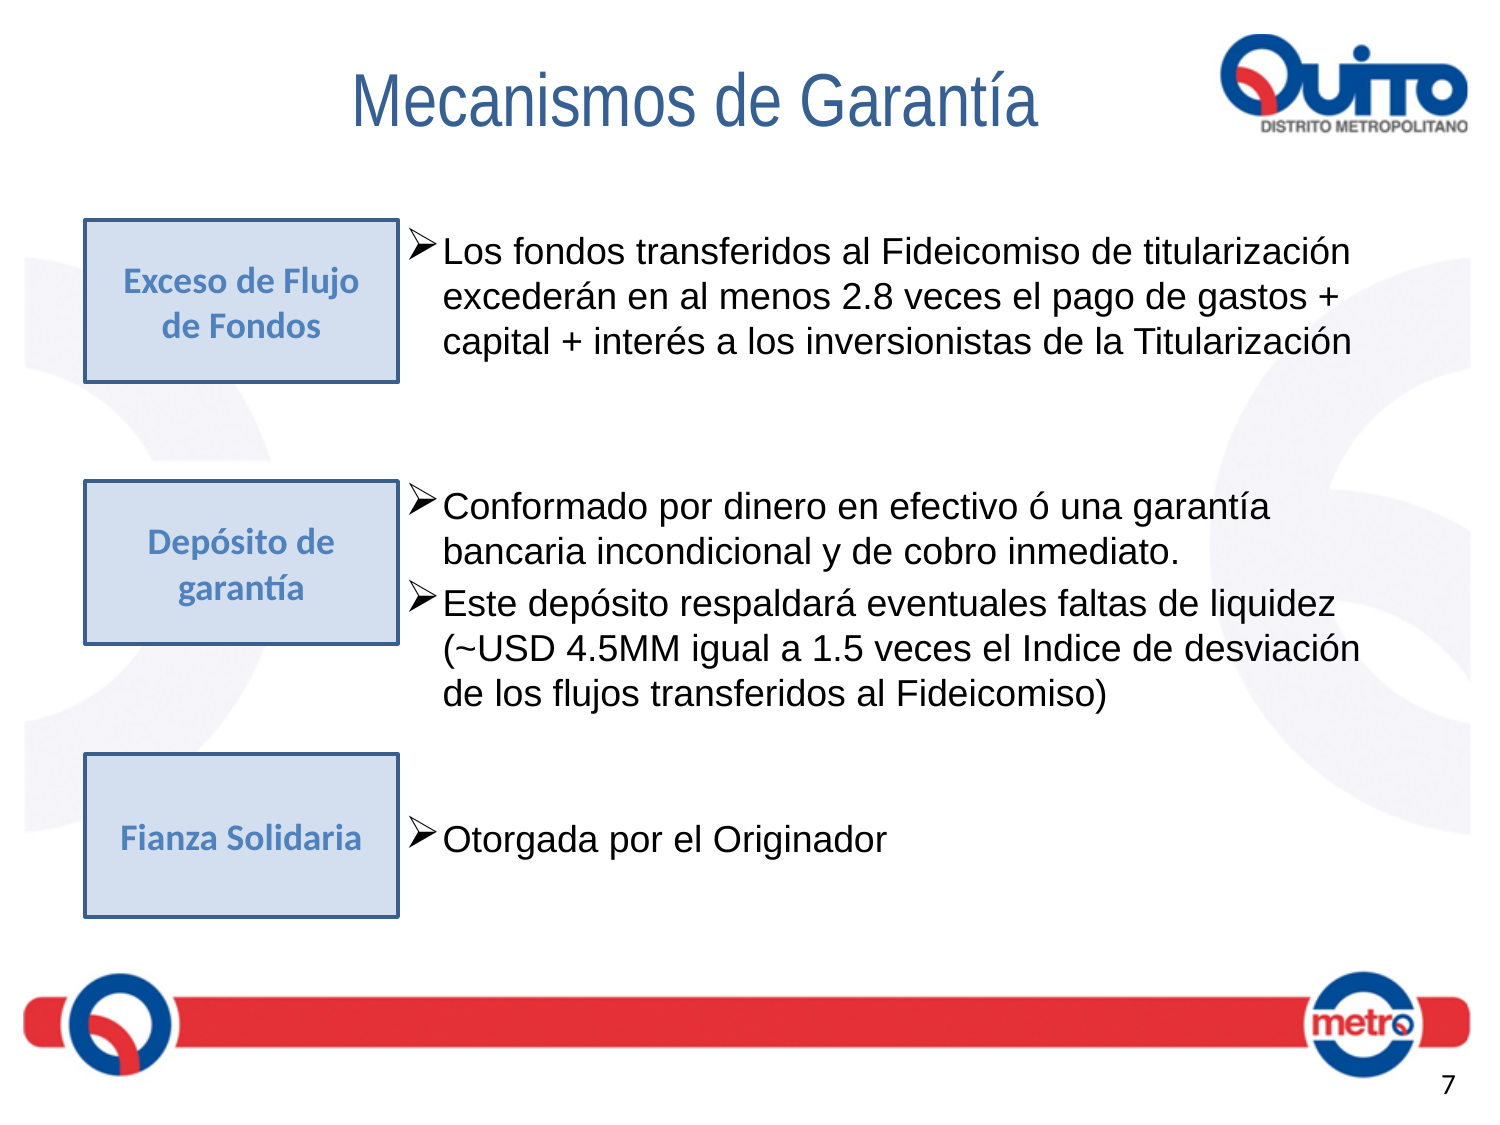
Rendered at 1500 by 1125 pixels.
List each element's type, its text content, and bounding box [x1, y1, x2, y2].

text_box Fianza Solidaria [83, 752, 400, 919]
text_box Conformado por dinero en efectivo ó una garantía bancaria incondicional y de cobro inmediato. Este depósito respaldará eventuales faltas de liquidez (~USD 4.5MM igual a 1.5 veces el Indice de desviación de los flujos transferidos al Fideicomiso) [404, 481, 1390, 715]
picture [23, 34, 1477, 1091]
title Mecanismos de Garantía [5, 44, 1386, 232]
text_box Exceso de Flujo de Fondos [83, 218, 400, 384]
slide_number 7 [1120, 1057, 1471, 1118]
text_box Depósito de garantía [83, 479, 400, 646]
text_box Los fondos transferidos al Fideicomiso de titularización excederán en al menos 2.8 veces el pago de gastos + capital + interés a los inversionistas de la Titularización [404, 227, 1390, 363]
text_box Otorgada por el Originador [404, 815, 1390, 861]
